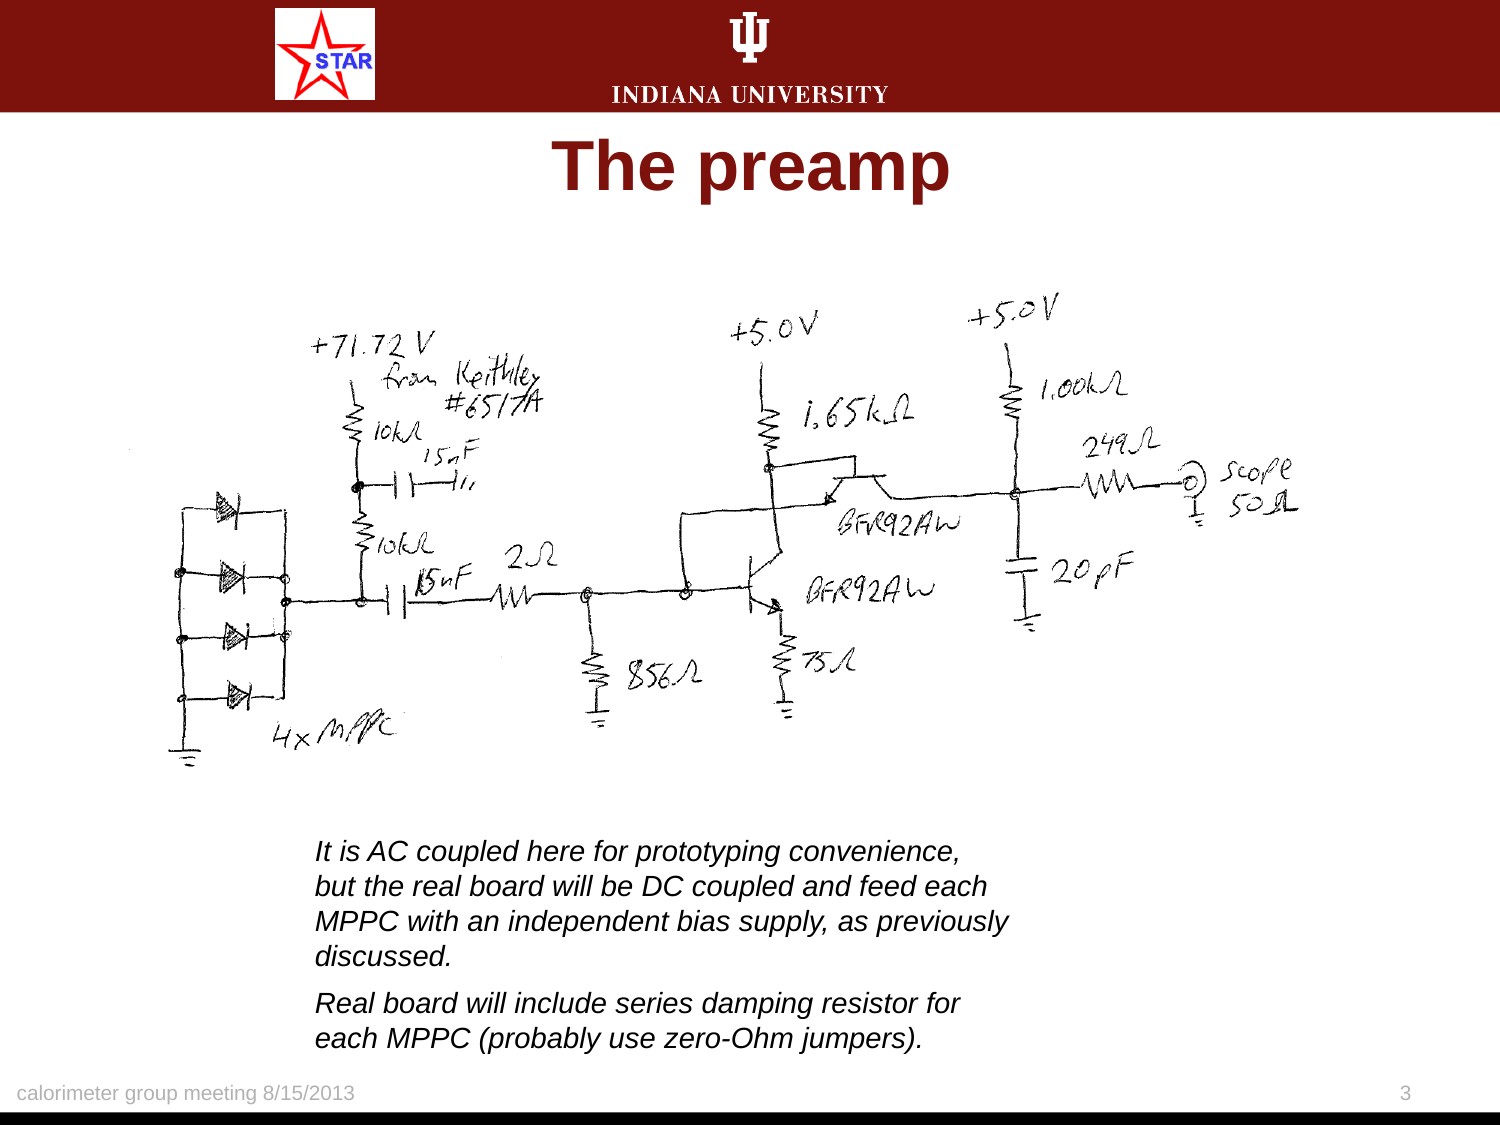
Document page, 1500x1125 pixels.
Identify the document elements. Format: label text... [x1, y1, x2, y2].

picture [275, 8, 375, 100]
title The preamp [87, 112, 1417, 213]
picture [123, 262, 1326, 801]
text_box It is AC coupled here for prototyping convenience, but the real board will be DC coupled and feed each MPPC with an independent bias supply, as previously discussed. Real board will include series damping resistor for each MPPC (probably use zero-Ohm jumpers). [299, 824, 1038, 1062]
picture [612, 12, 888, 103]
